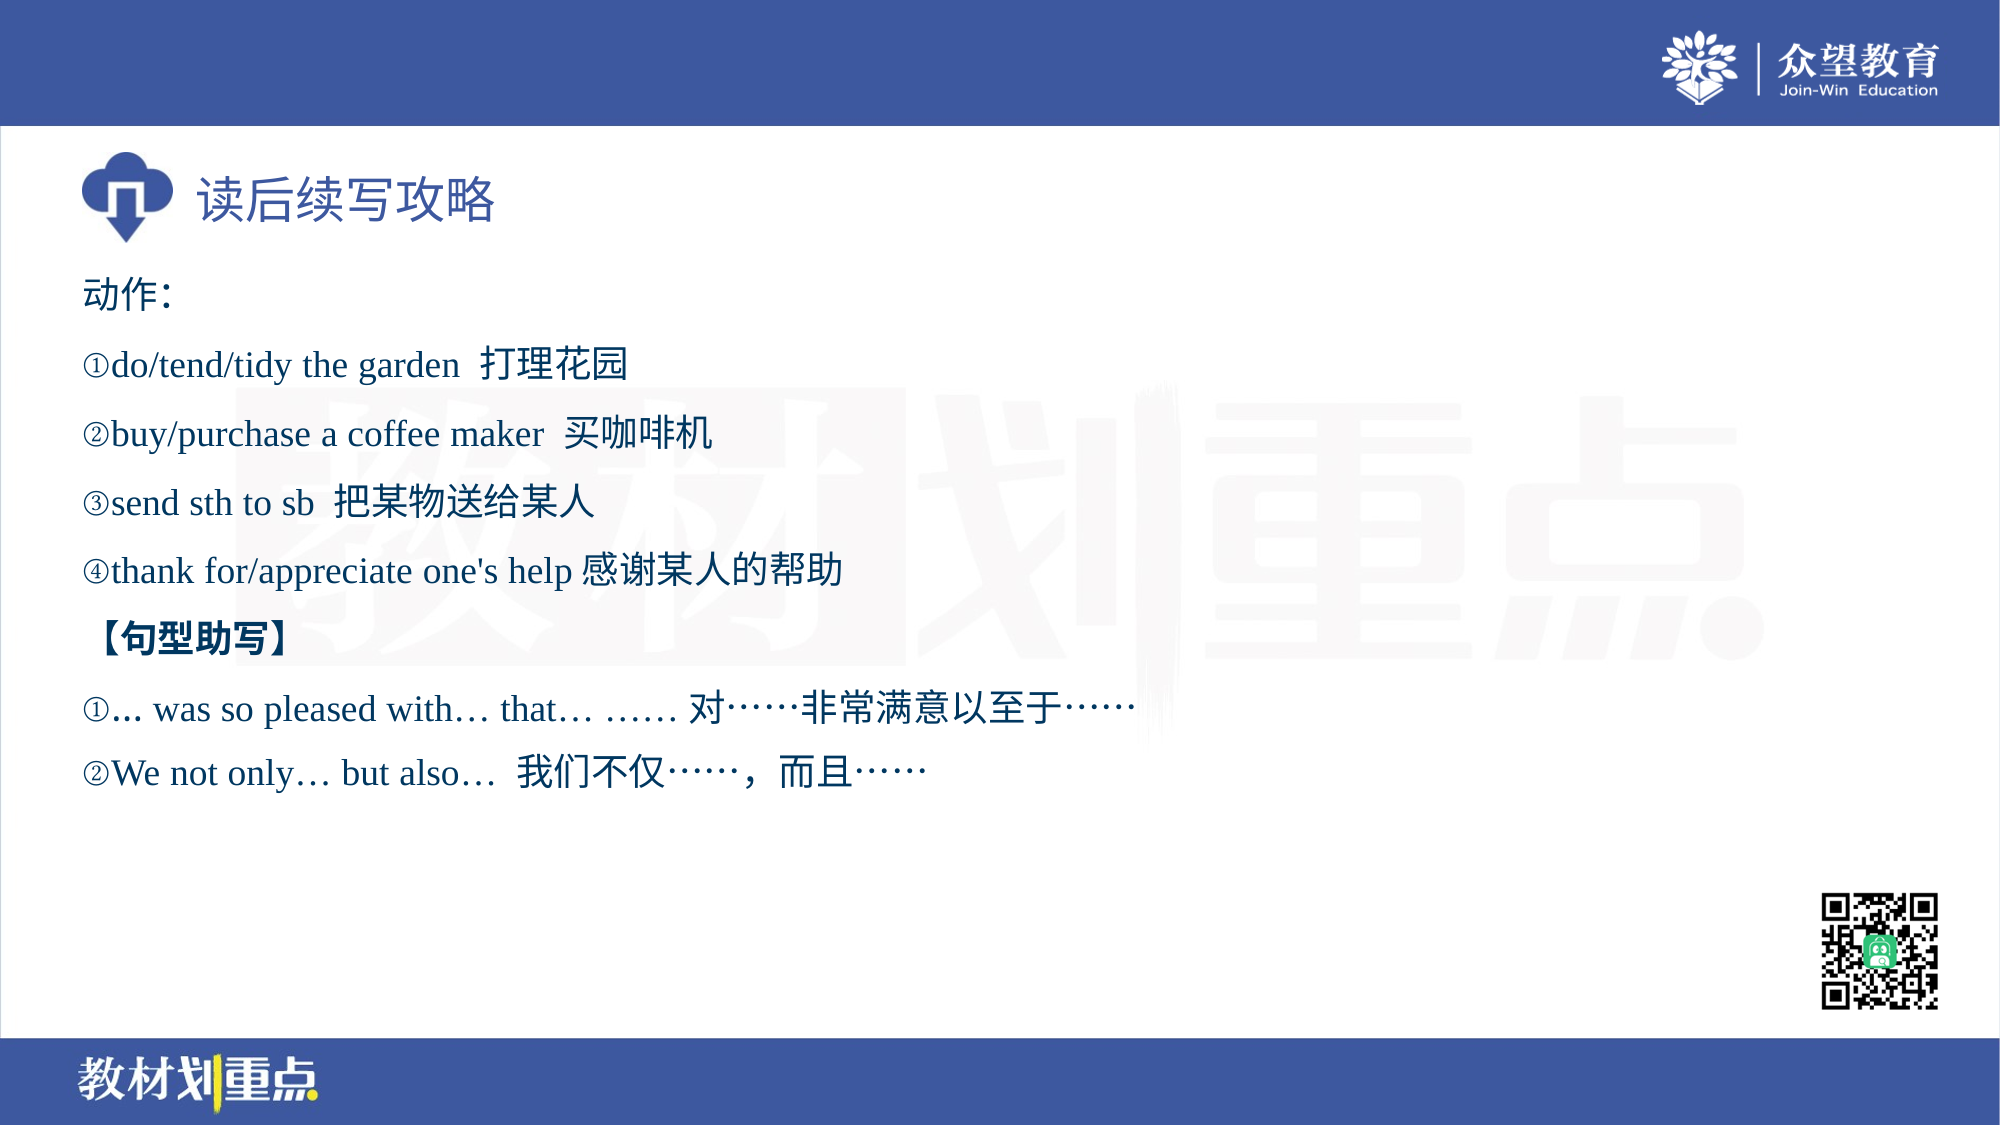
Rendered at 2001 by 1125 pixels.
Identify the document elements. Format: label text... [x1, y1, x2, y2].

picture [0, 0, 2000, 1125]
text_box 动作： ①do/tend/tidy the garden 打理花园 ②buy/purchase a coffee maker 买咖啡机 ③send sth to sb 把某物送给某人 ④thank for/appreciate one's help感谢某人的帮助 【句型助写】 ①… was so pleased with… that… ……对……非常满意以至于…… ②We not only… but also… 我们不仅……，而且…… [82, 247, 1817, 786]
